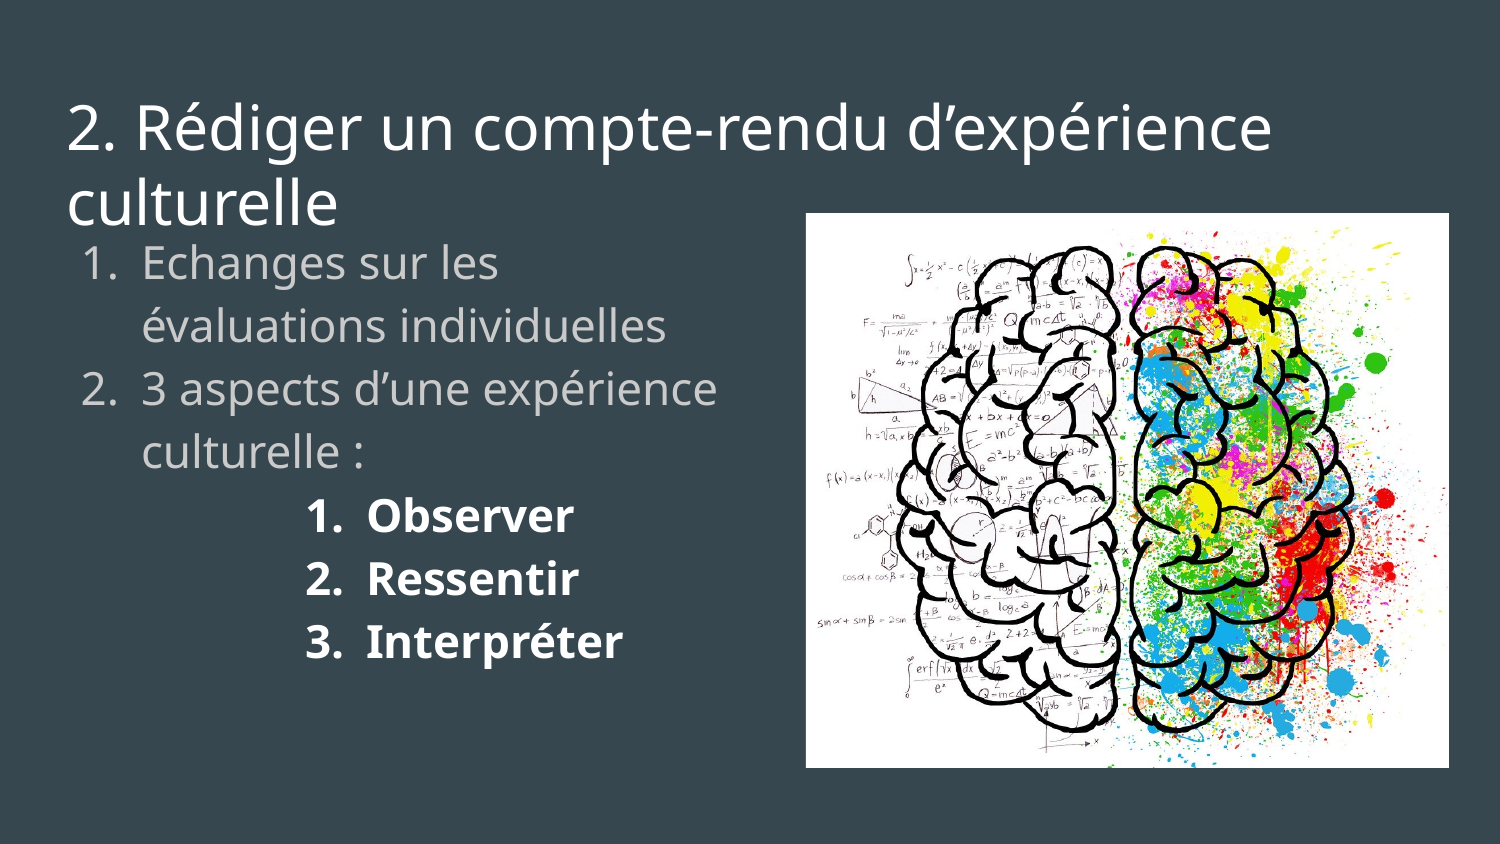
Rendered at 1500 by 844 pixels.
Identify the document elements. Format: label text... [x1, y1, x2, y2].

title 2. Rédiger un compte-rendu d’expérience culturelle [51, 72, 1449, 167]
list Echanges sur les évaluations individuelles 3 aspects d’une expérience culturelle : Observer Ressentir Interpréter [51, 210, 772, 771]
picture [805, 213, 1450, 768]
